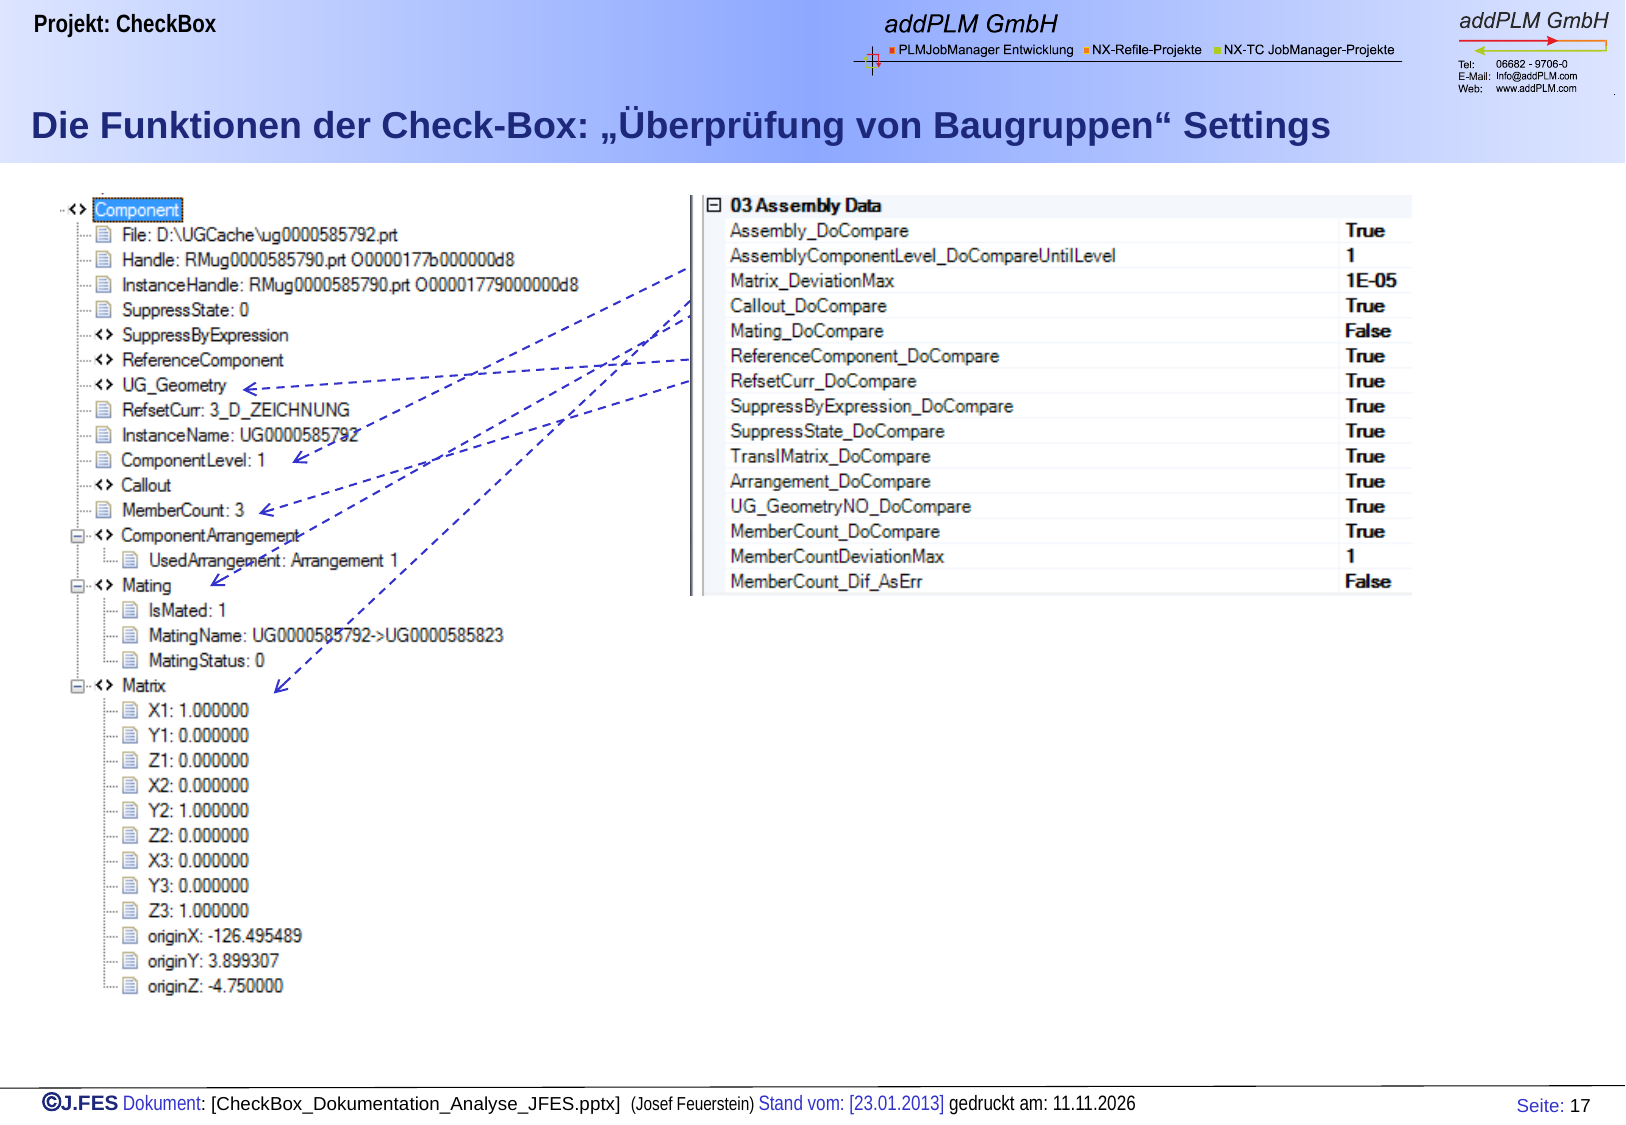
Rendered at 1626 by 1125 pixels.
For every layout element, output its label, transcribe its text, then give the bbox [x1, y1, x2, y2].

title Die Funktionen der Check-Box: „Überprüfung von Baugruppen“ Settings [30, 73, 1600, 138]
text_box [292, 256, 684, 279]
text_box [273, 596, 712, 694]
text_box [258, 399, 684, 514]
picture [59, 193, 594, 999]
picture [689, 195, 1413, 597]
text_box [209, 305, 684, 587]
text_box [273, 280, 684, 304]
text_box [242, 359, 684, 391]
